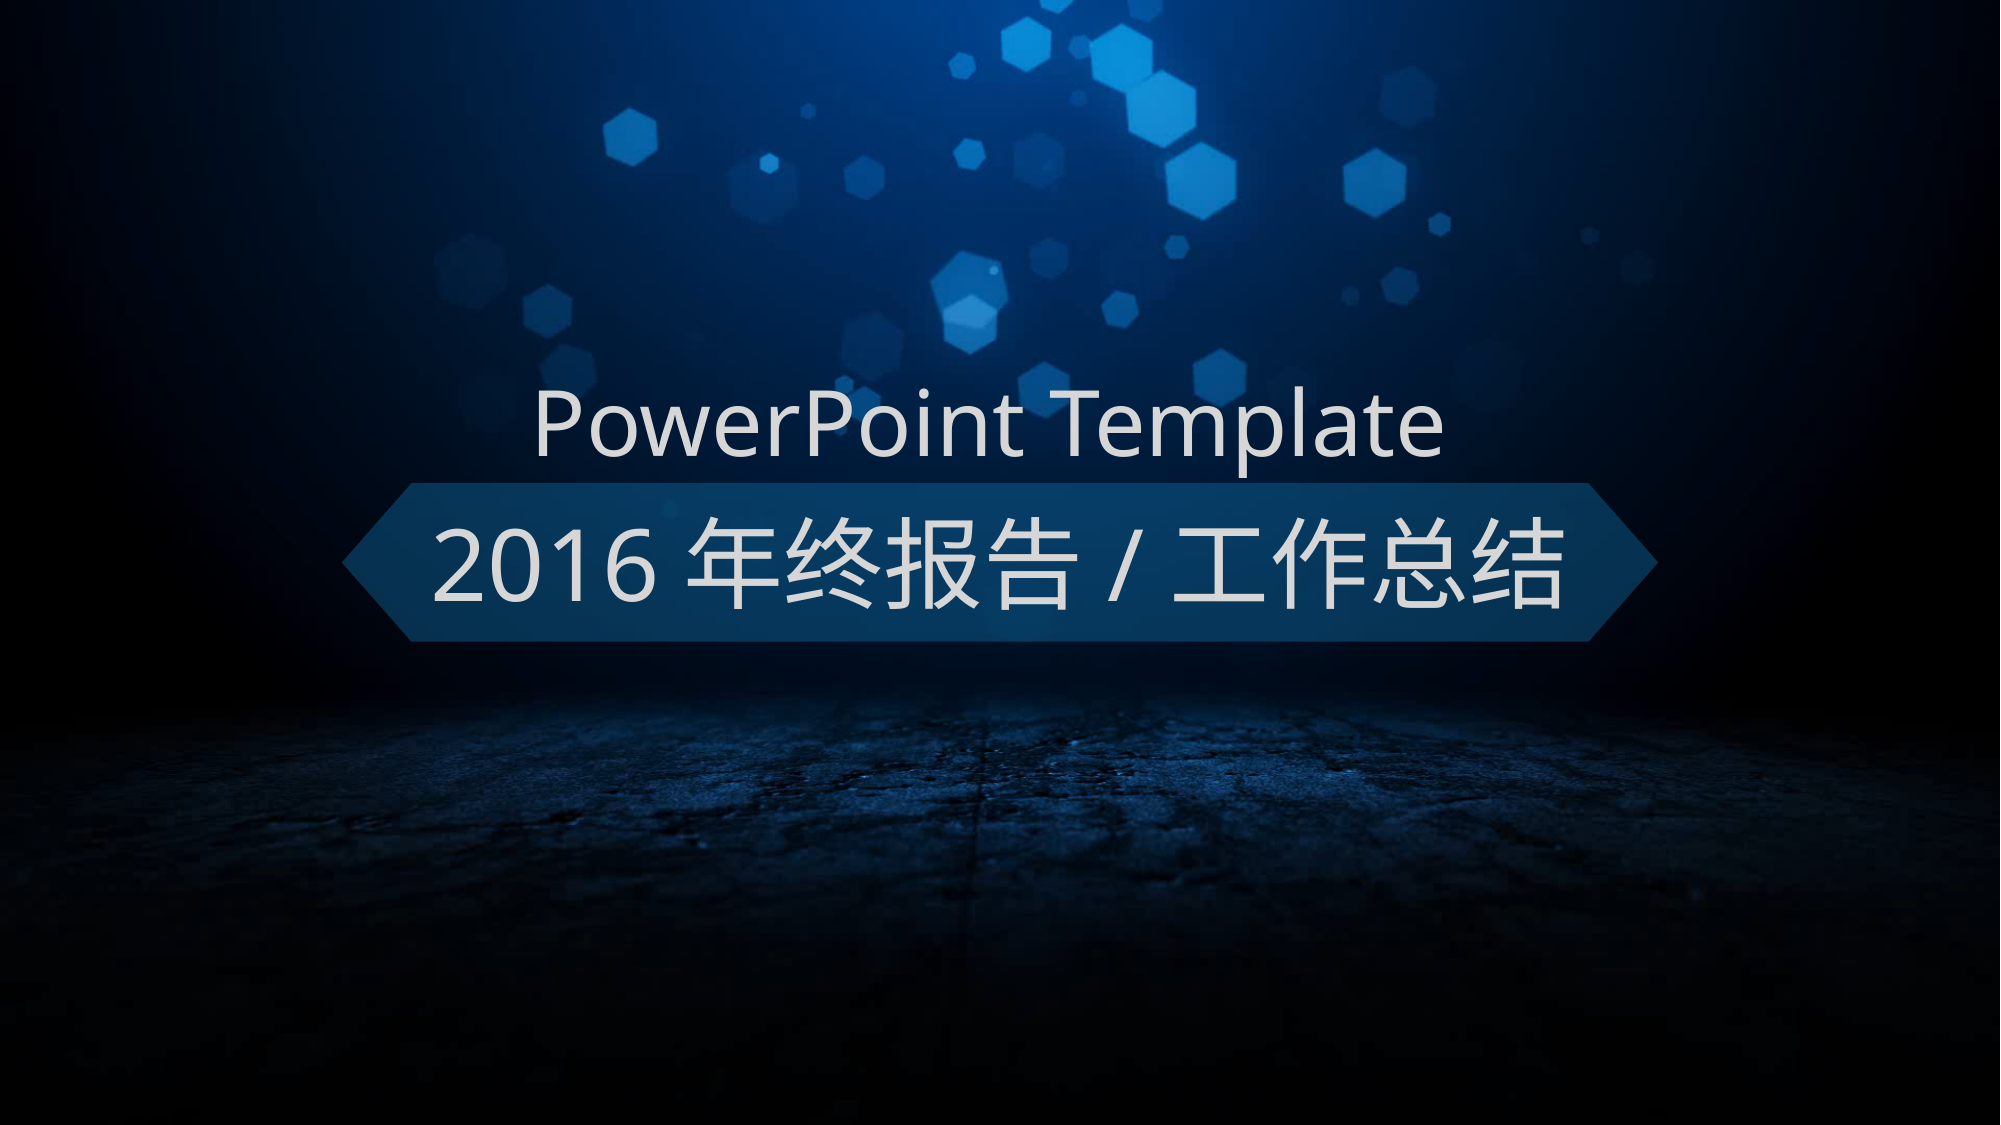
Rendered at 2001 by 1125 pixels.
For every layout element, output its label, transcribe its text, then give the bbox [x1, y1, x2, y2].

text_box PowerPoint Template [278, 357, 1701, 482]
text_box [288, 483, 1712, 642]
picture [0, 0, 2000, 1125]
